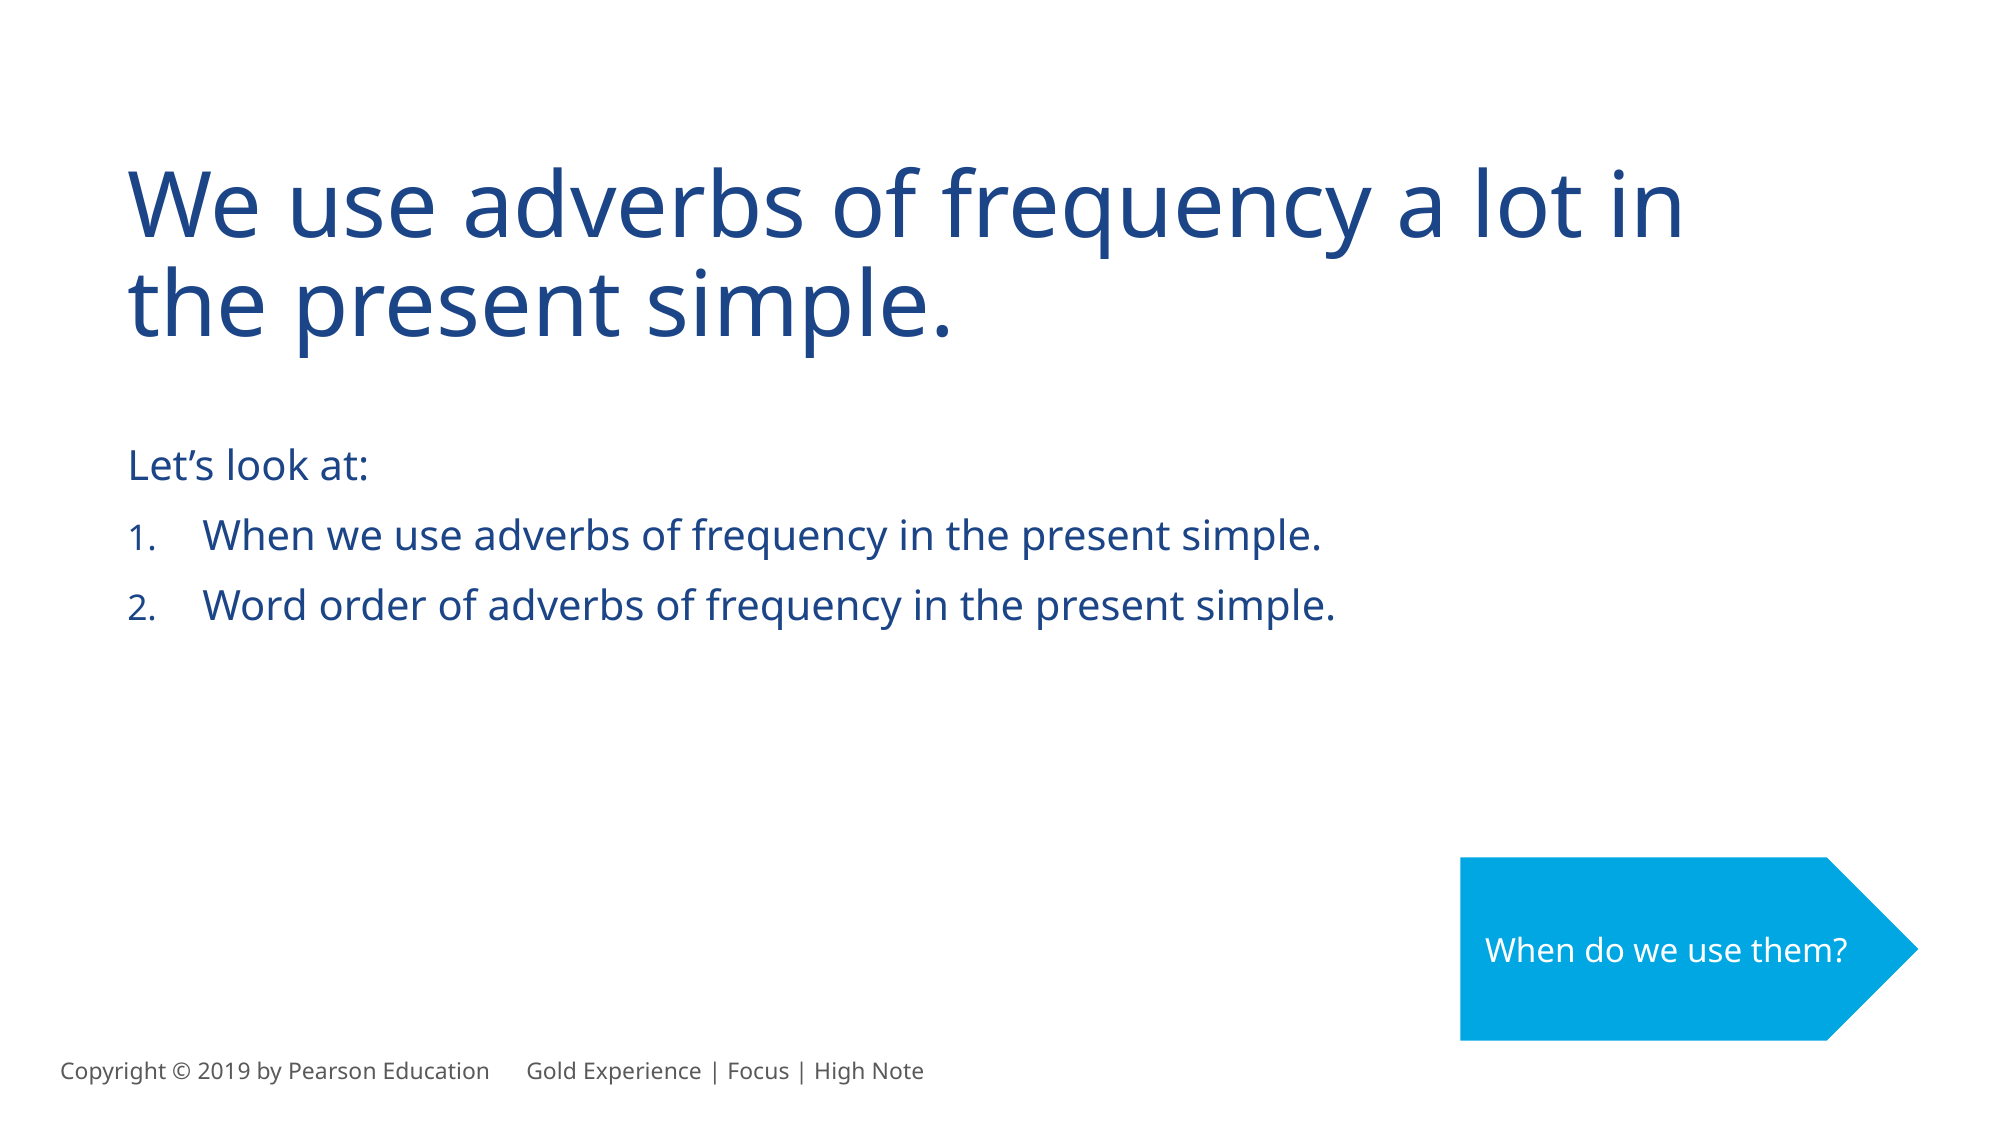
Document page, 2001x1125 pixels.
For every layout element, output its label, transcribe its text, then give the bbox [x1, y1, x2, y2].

footer Copyright © 2019 by Pearson Education Gold Experience | Focus | High Note [45, 1040, 1084, 1101]
text_box When do we use them? [1458, 855, 1921, 1043]
list Let’s look at: When we use adverbs of frequency in the present simple. Word order of adverbs of frequency in the present simple. [112, 437, 1763, 810]
title We use adverbs of frequency a lot in the present simple. [112, 125, 1763, 390]
